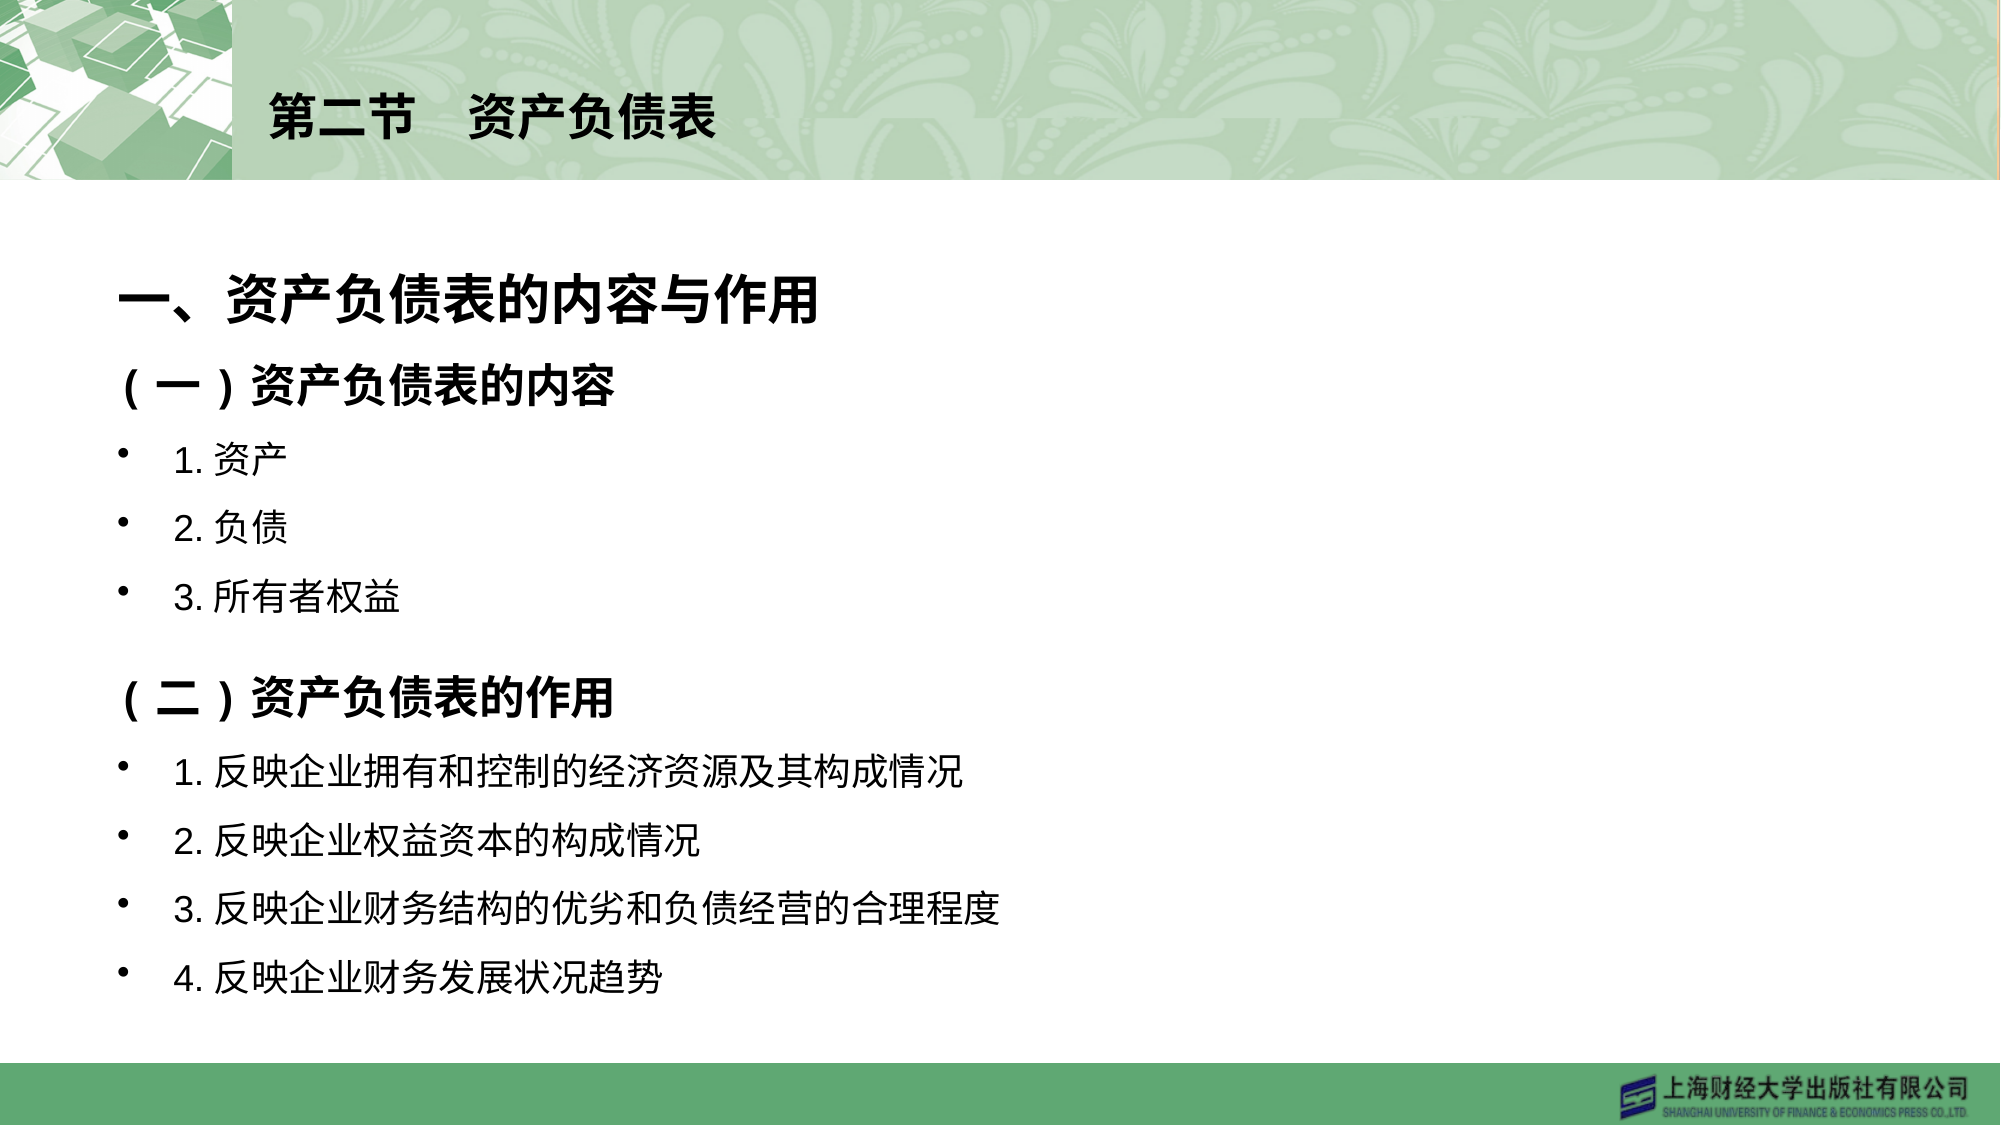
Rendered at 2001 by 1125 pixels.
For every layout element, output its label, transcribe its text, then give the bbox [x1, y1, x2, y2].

list 一、资产负债表的内容与作用 (一)资产负债表的内容 1.资产 2.负债 3.所有者权益 (二)资产负债表的作用 1.反映企业拥有和控制的经济资源及其构成情况 2.反映企业权益资本的构成情况 3.反映企业财务结构的优劣和负债经营的合理程度 4.反映企业财务发展状况趋势 [102, 241, 1898, 1065]
title 第二节 资产负债表 [252, 64, 1609, 168]
picture [0, 0, 2001, 1125]
